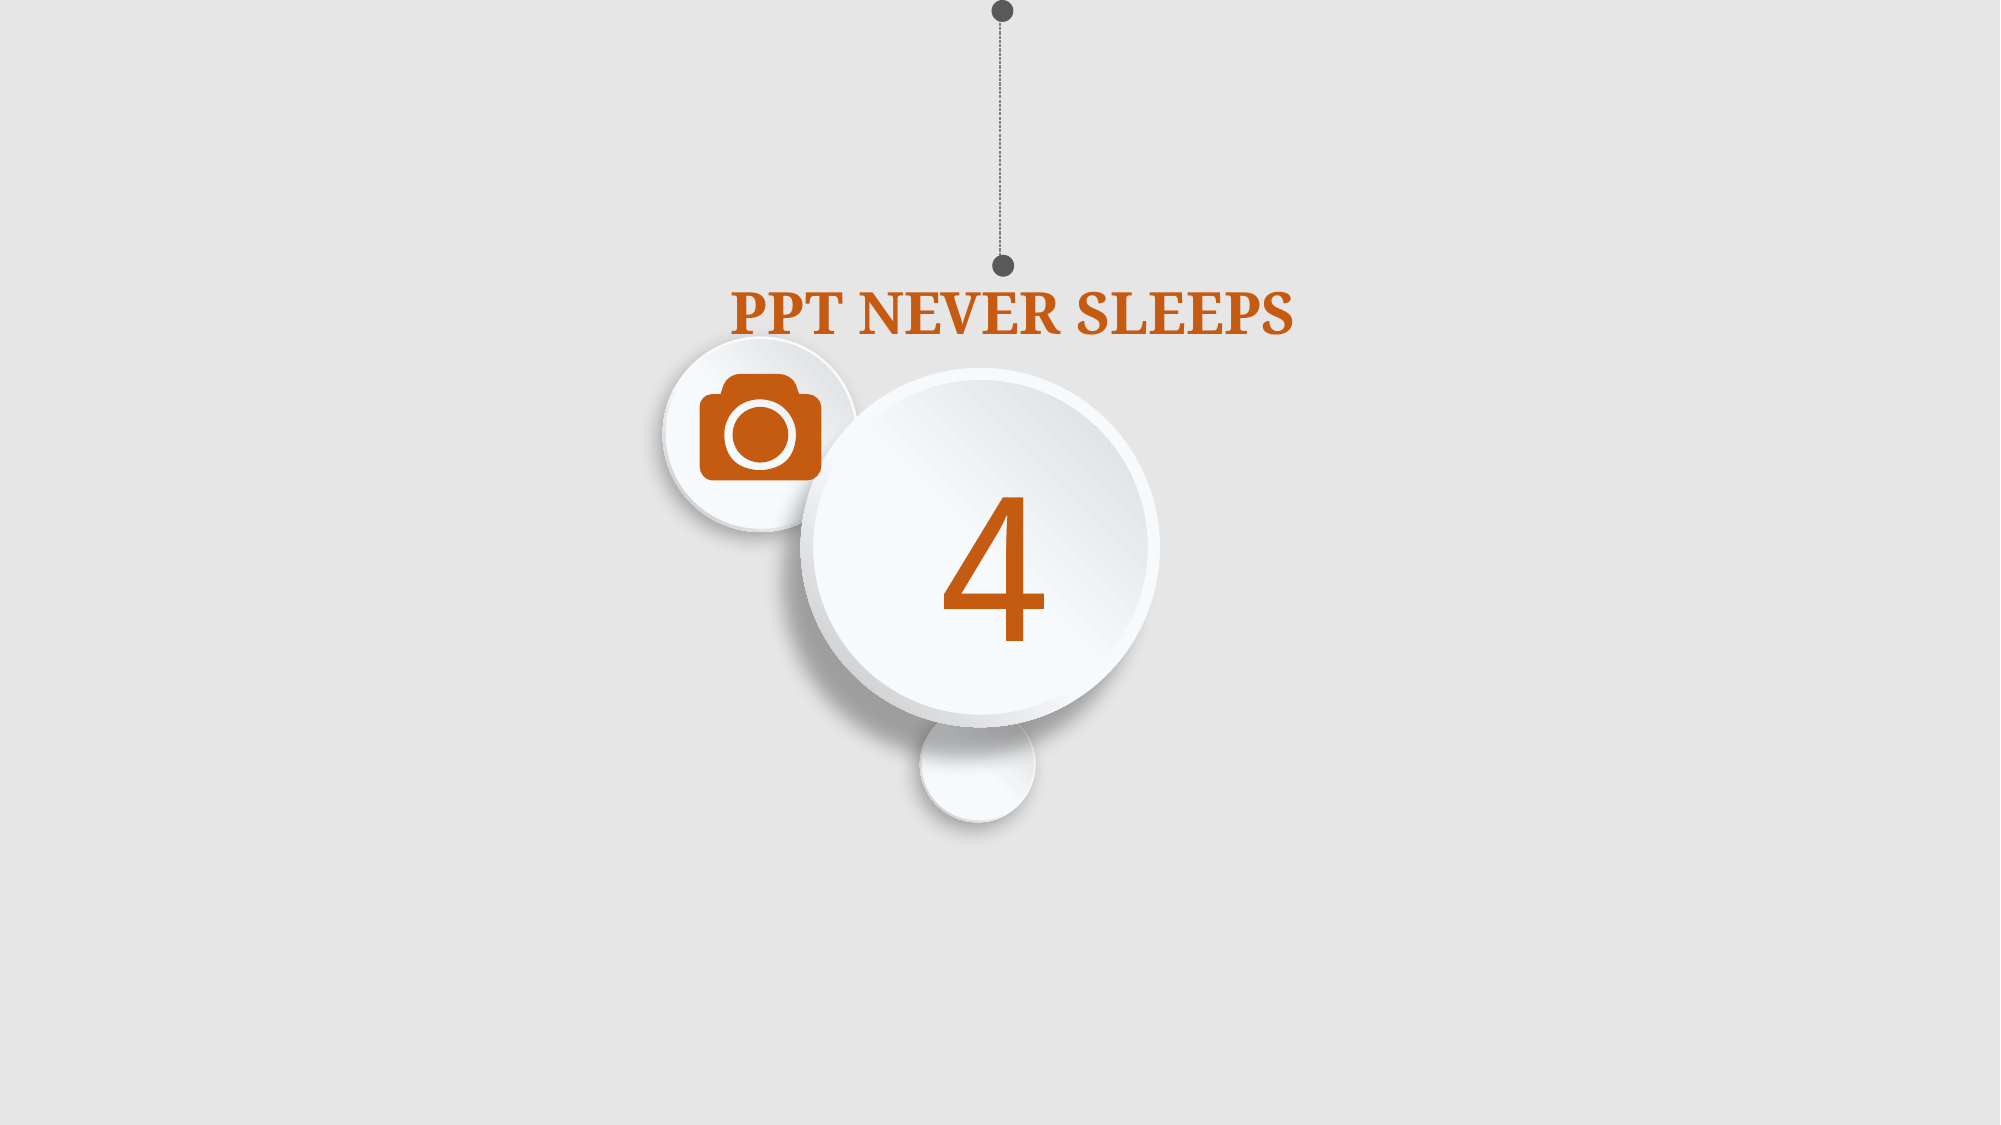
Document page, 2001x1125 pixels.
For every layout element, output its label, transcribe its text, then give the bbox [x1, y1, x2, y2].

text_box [919, 728, 1036, 823]
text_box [991, 0, 1015, 277]
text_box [800, 367, 1160, 728]
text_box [662, 336, 859, 533]
text_box PPT NEVER SLEEPS [715, 268, 1311, 354]
